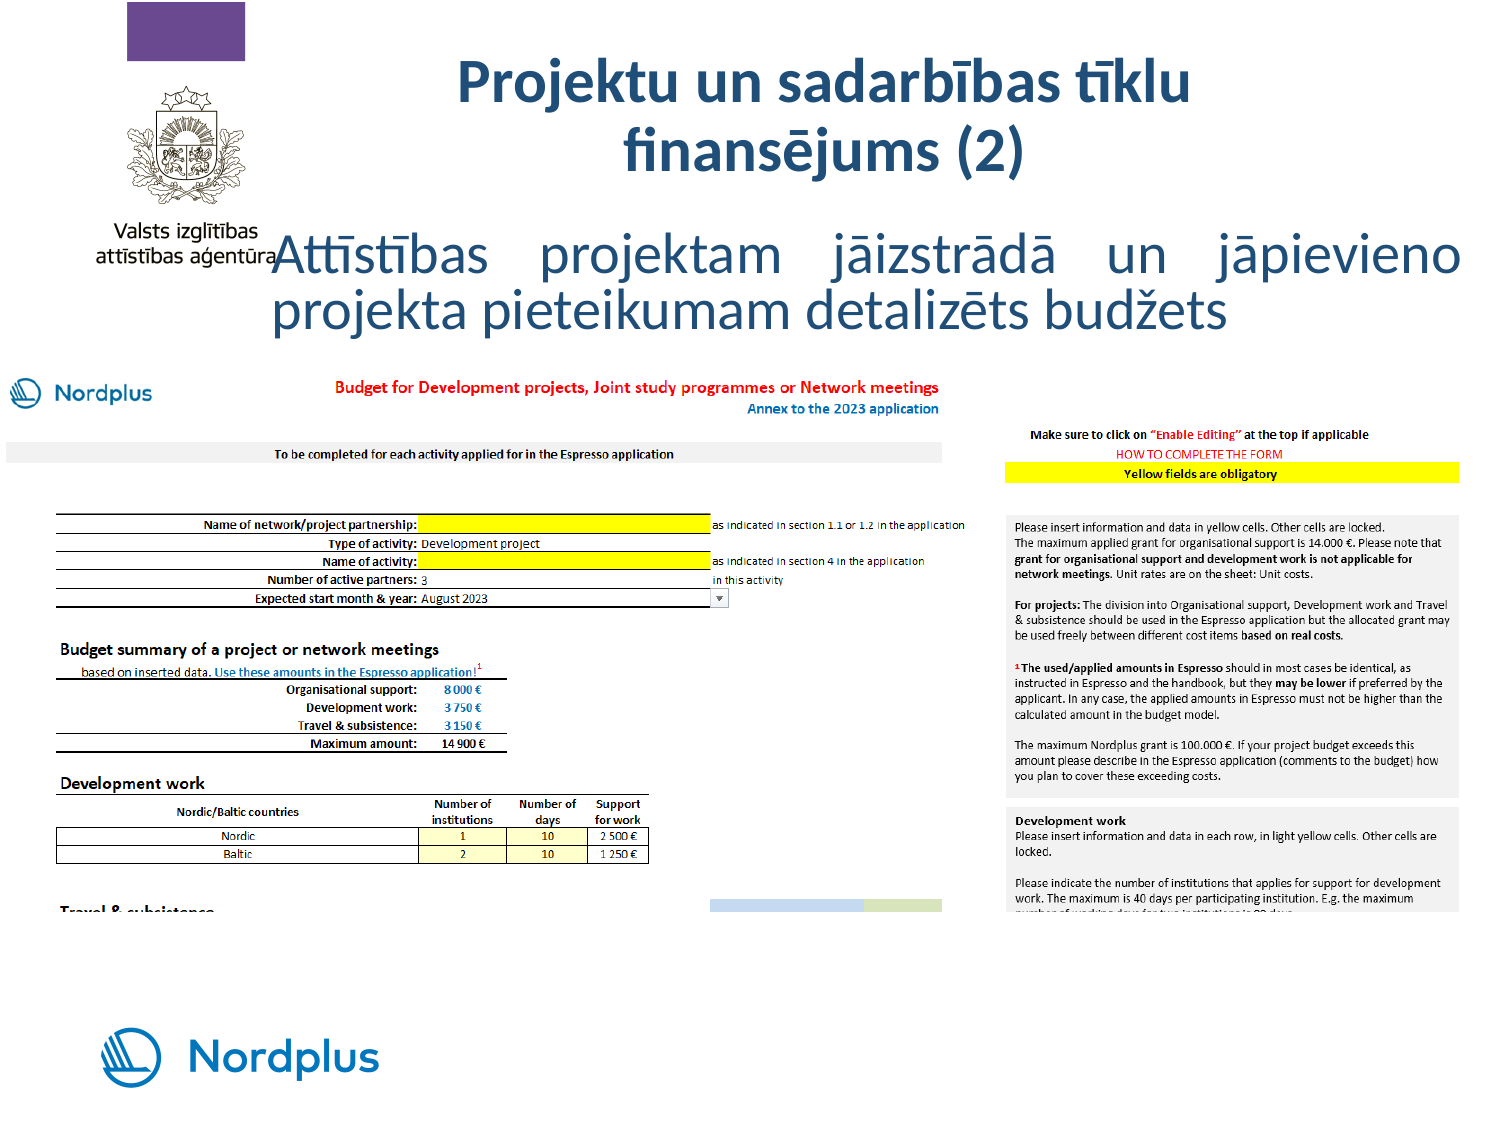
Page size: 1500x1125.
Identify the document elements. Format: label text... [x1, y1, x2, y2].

text_box Projektu un sadarbības tīklu finansējums (2) [293, 39, 1358, 195]
picture [0, 0, 1500, 1125]
list Attīstības projektam jāizstrādā un jāpievieno projekta pieteikumam detalizēts budžets [256, 221, 1478, 368]
